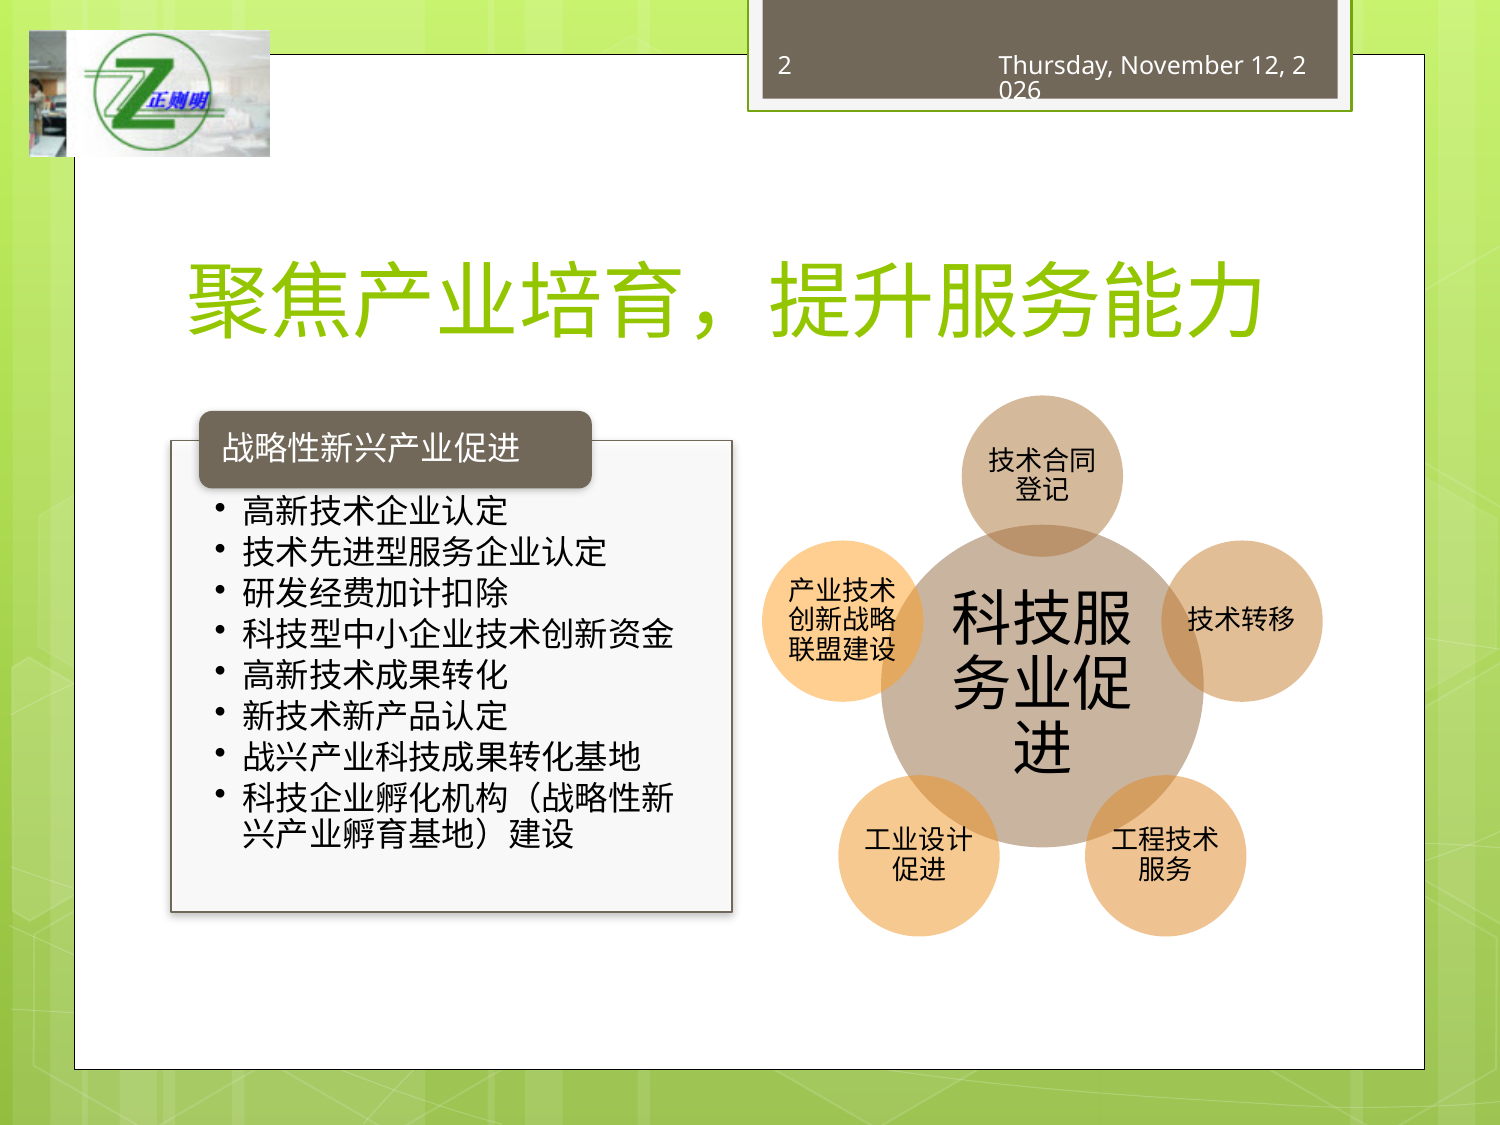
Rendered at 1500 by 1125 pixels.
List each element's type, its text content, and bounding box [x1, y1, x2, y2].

title 聚焦产业培育，提升服务能力 [171, 168, 1324, 357]
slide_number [983, 36, 1334, 97]
picture [29, 30, 270, 157]
slide_number 2 [762, 36, 982, 97]
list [170, 379, 733, 953]
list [761, 379, 1324, 953]
